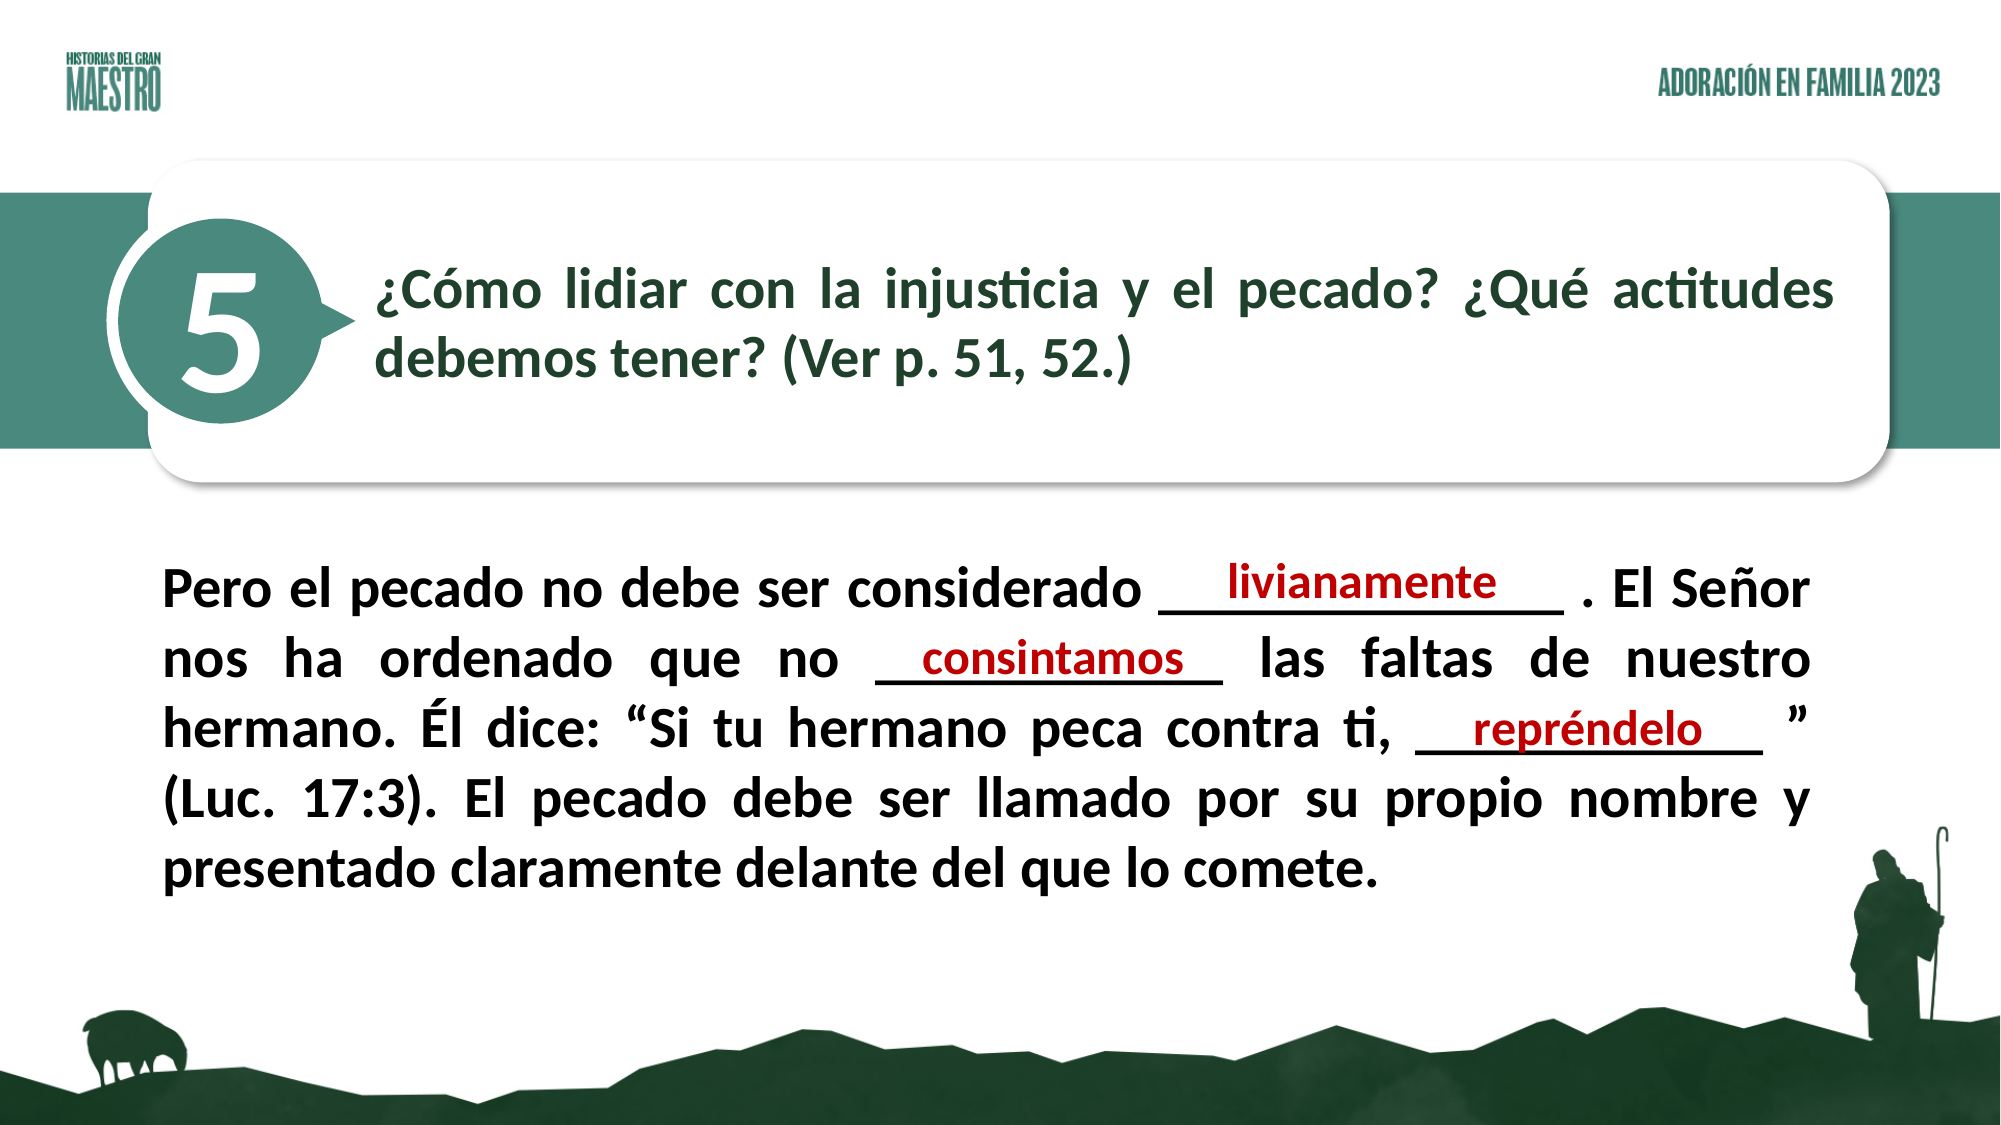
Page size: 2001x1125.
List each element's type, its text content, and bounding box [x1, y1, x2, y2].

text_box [0, 160, 2000, 483]
picture [0, 0, 2001, 1125]
text_box Pero el pecado no debe ser considerado ______________ . El Señor nos ha ordenado que no ____________ las faltas de nuestro hermano. Él dice: “Si tu hermano peca contra ti, ____________ ” (Luc. 17:3). El pecado debe ser llamado por su propio nombre y presentado claramente delante del que lo comete. [147, 541, 1828, 907]
text_box livianamente [1212, 541, 1531, 617]
text_box consintamos [907, 617, 1213, 692]
text_box repréndelo [1459, 687, 1811, 763]
